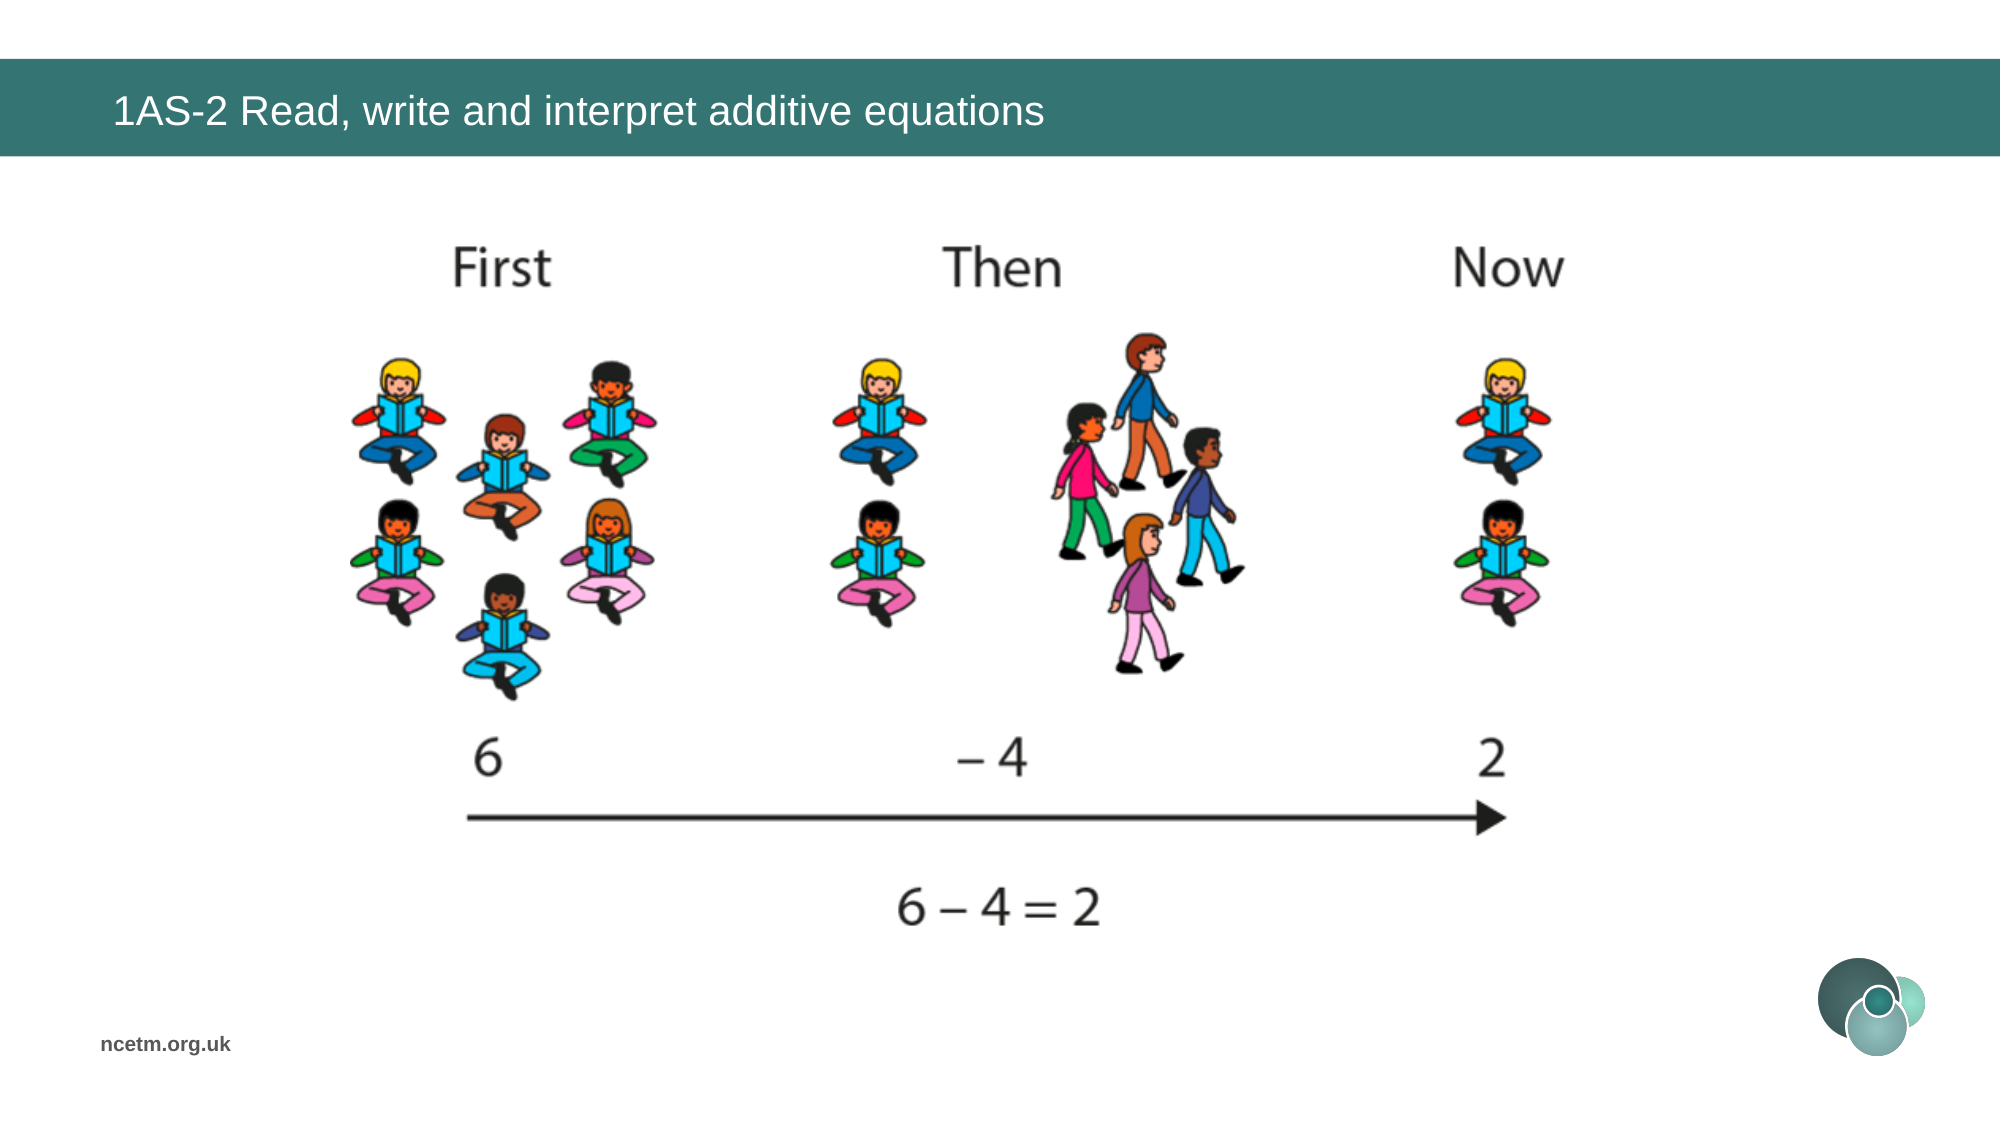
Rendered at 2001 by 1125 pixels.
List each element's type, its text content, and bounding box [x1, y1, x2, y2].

picture [1401, 231, 1627, 693]
picture [1818, 958, 1925, 1056]
picture [881, 869, 1119, 941]
title 1AS-2 Read, write and interpret additive equations [97, 76, 1945, 147]
picture [787, 231, 1284, 705]
picture [285, 231, 1686, 852]
